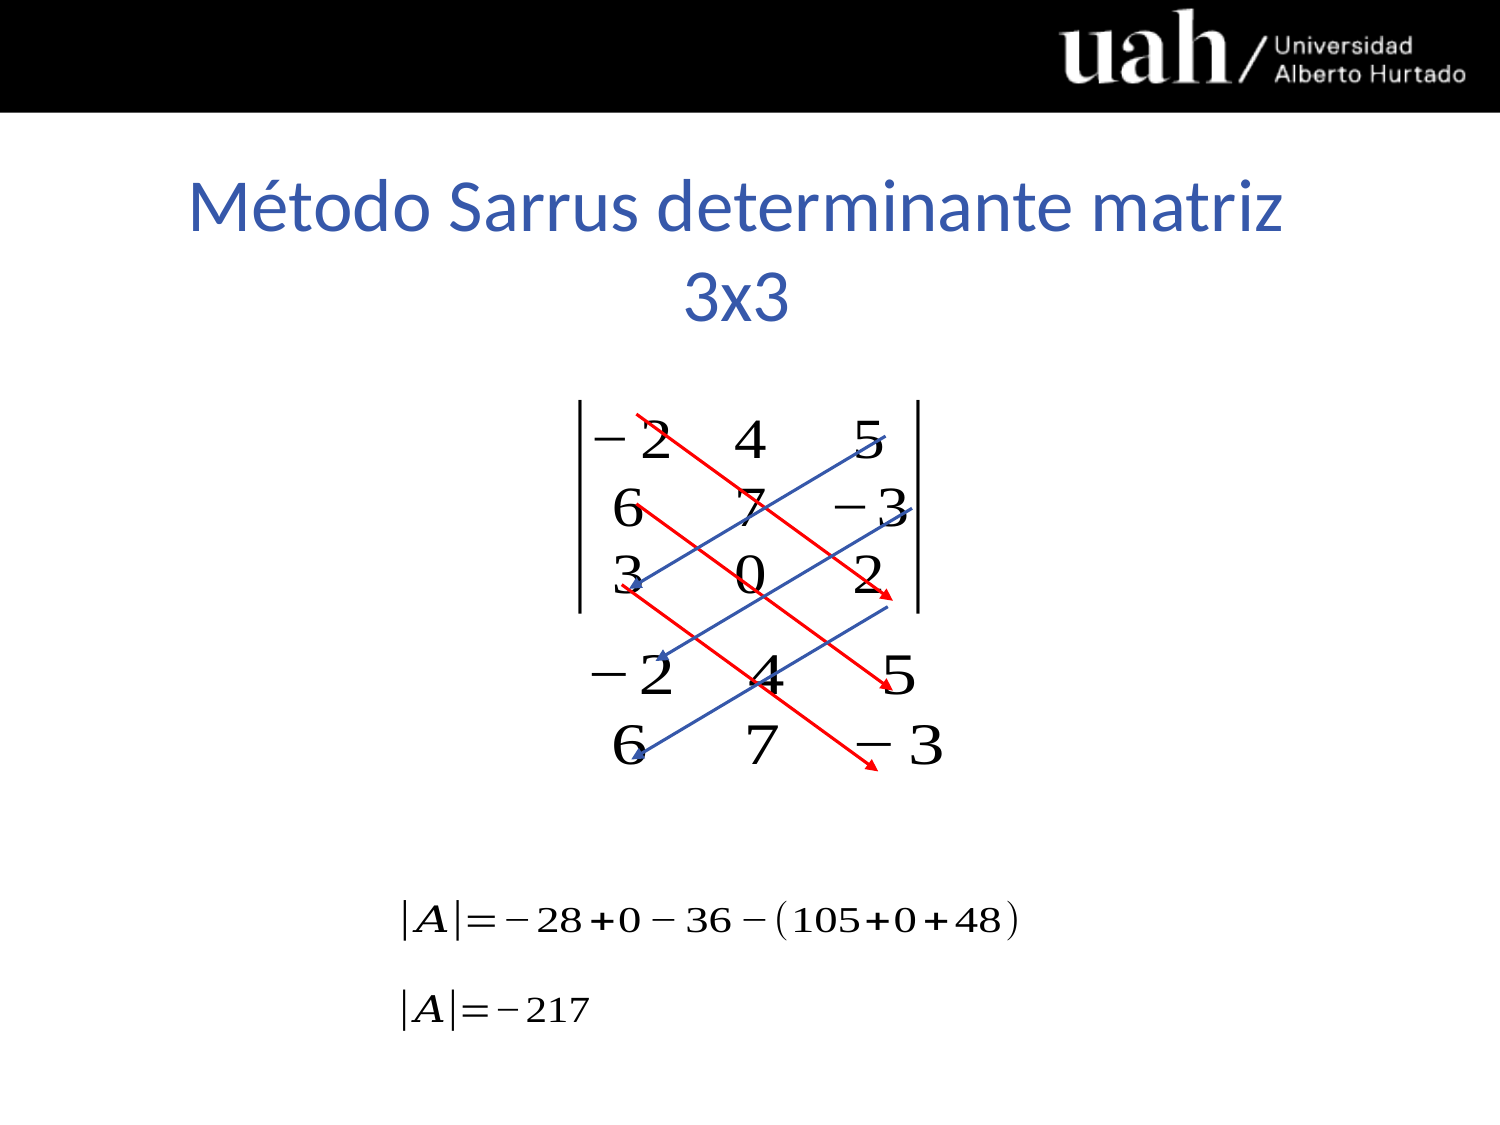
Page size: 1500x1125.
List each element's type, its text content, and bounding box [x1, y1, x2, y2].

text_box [621, 584, 879, 772]
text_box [631, 606, 888, 760]
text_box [888, 661, 893, 691]
text_box Método Sarrus determinante matriz 3x3 [112, 148, 1361, 344]
text_box [0, 0, 1500, 114]
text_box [636, 414, 893, 503]
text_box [629, 436, 886, 589]
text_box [655, 508, 913, 661]
picture [1057, 0, 1468, 94]
